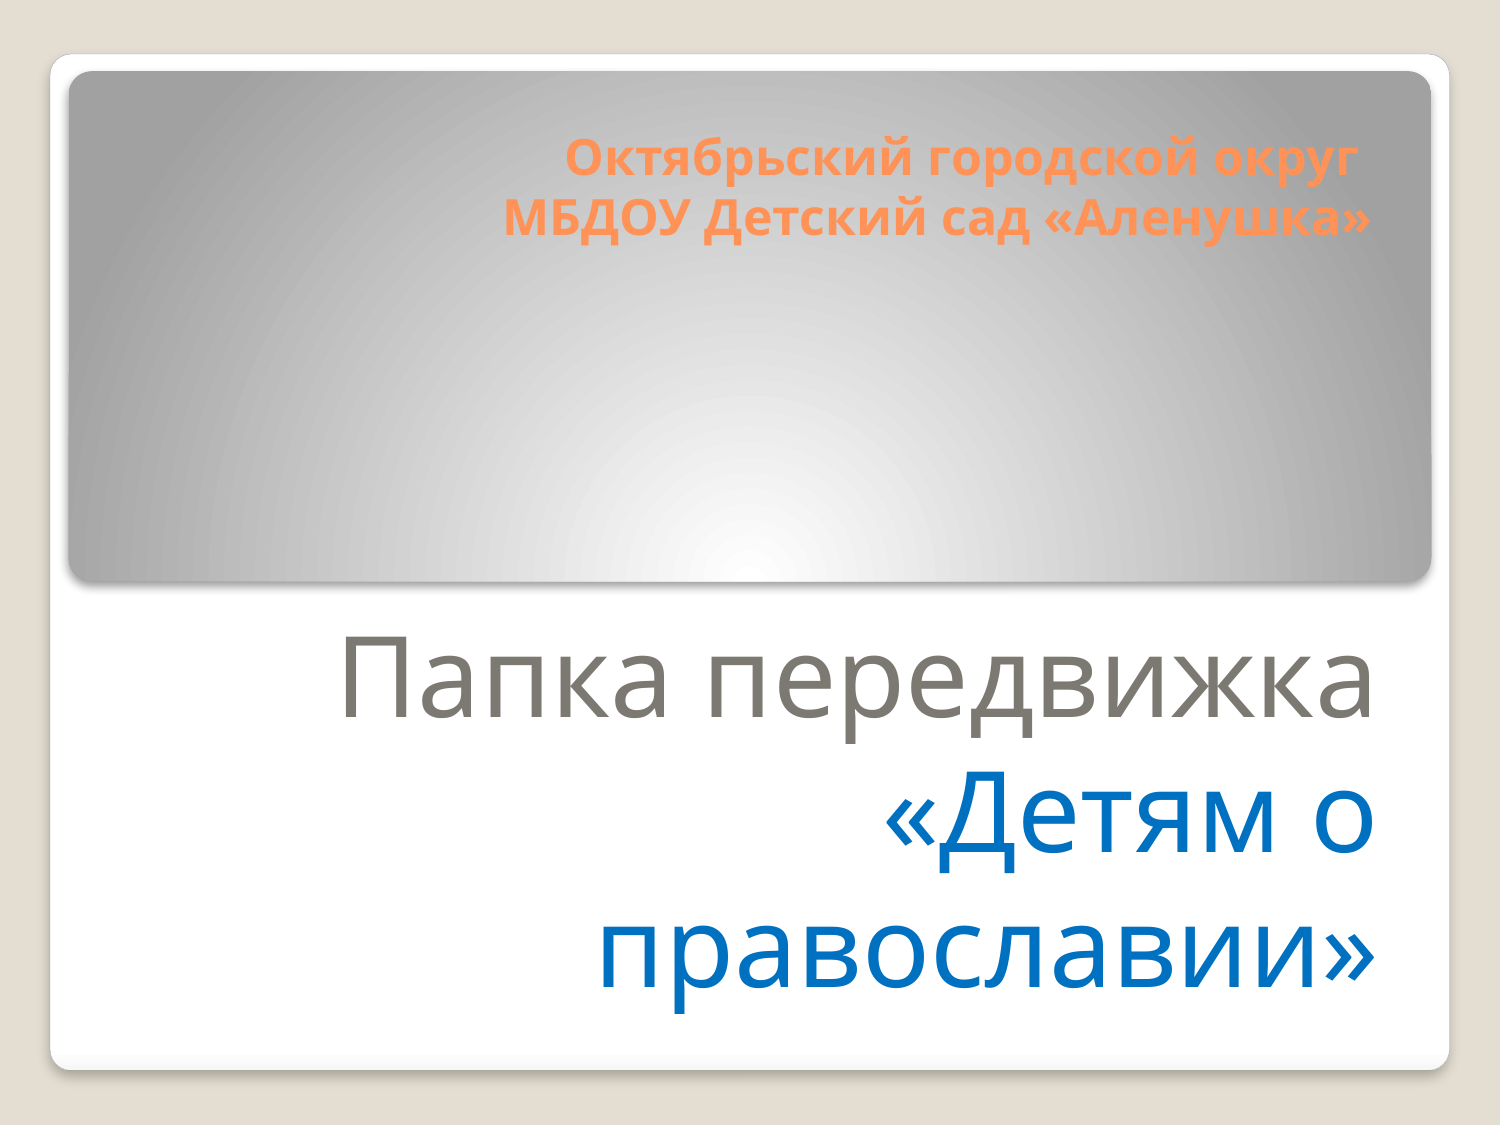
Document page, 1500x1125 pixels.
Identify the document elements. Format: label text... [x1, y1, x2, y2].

title Октябрьский городской округ МБДОУ Детский сад «Аленушка» [105, 0, 1381, 254]
subtitle Папка передвижка «Детям о православии» [118, 604, 1394, 755]
